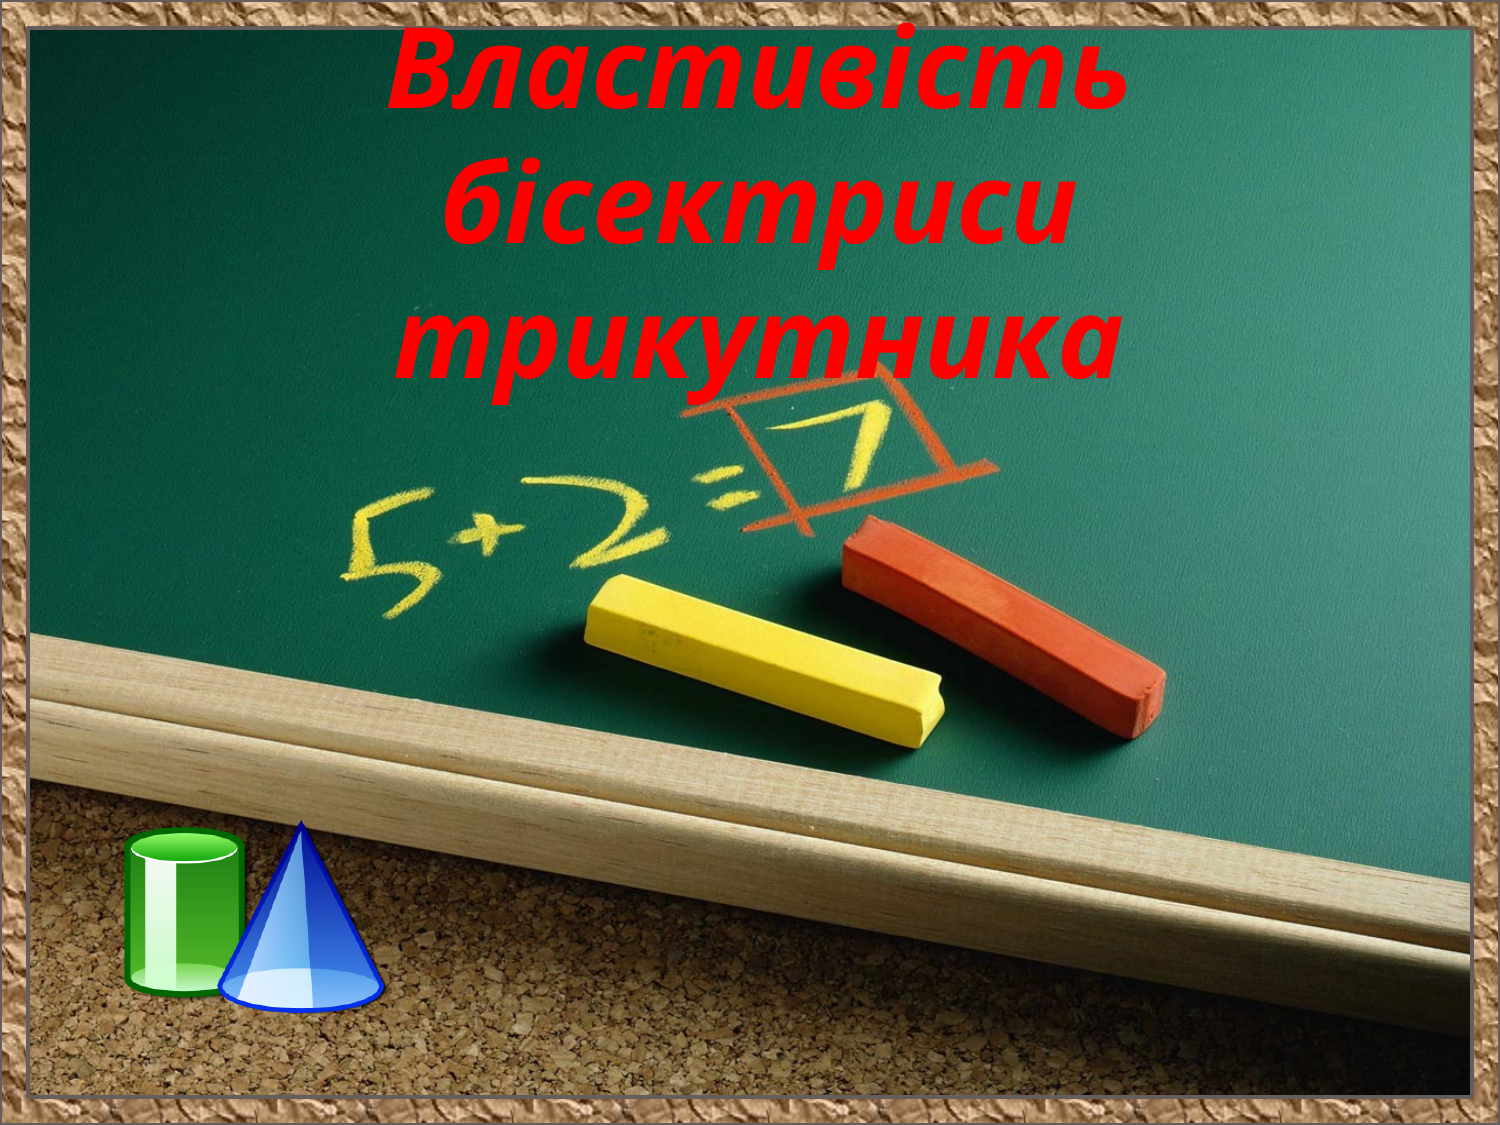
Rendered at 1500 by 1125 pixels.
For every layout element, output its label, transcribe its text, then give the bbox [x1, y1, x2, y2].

title Властивість бісектриси трикутника [121, 78, 1397, 320]
picture [2, 2, 1498, 1123]
